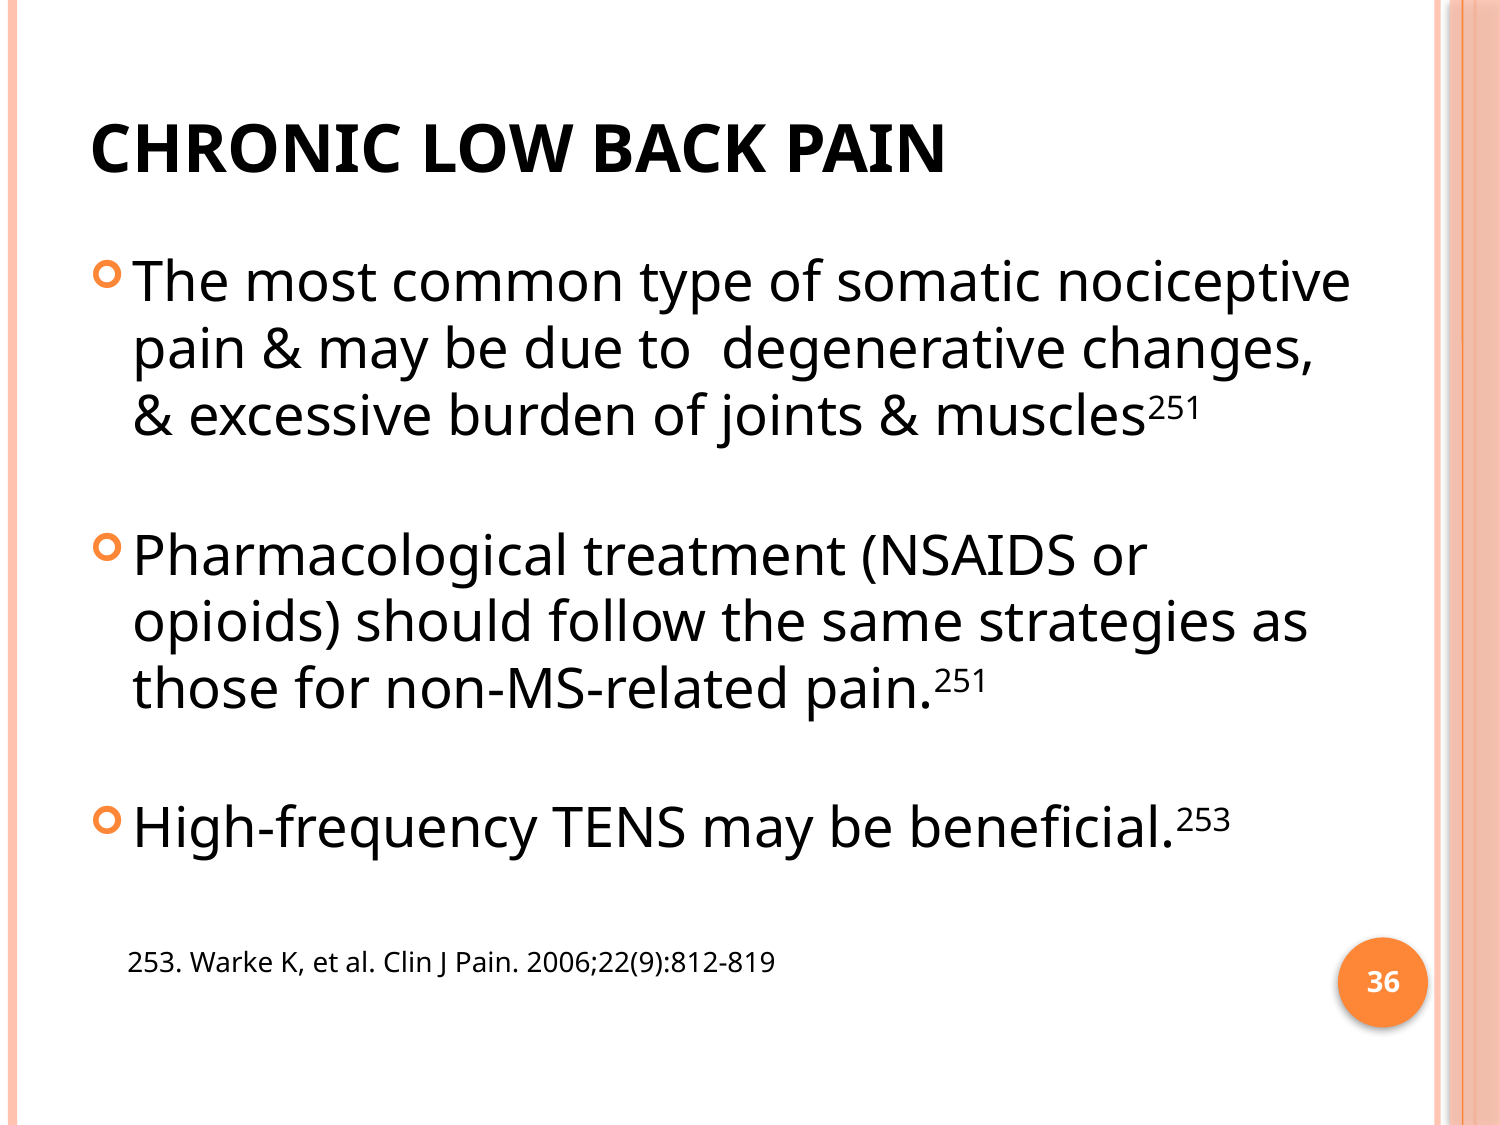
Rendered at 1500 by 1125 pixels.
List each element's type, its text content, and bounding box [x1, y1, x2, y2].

slide_number 36 [1333, 940, 1434, 1027]
list The most common type of somatic nociceptive pain & may be due to degenerative changes, & excessive burden of joints & muscles251 Pharmacological treatment (NSAIDS or opioids) should follow the same strategies as those for non-MS-related pain.251 High-frequency TENS may be beneficial.253 253. Warke K, et al. Clin J Pain. 2006;22(9):812-819 [75, 238, 1374, 1039]
title Chronic low back pain [75, 66, 1300, 194]
